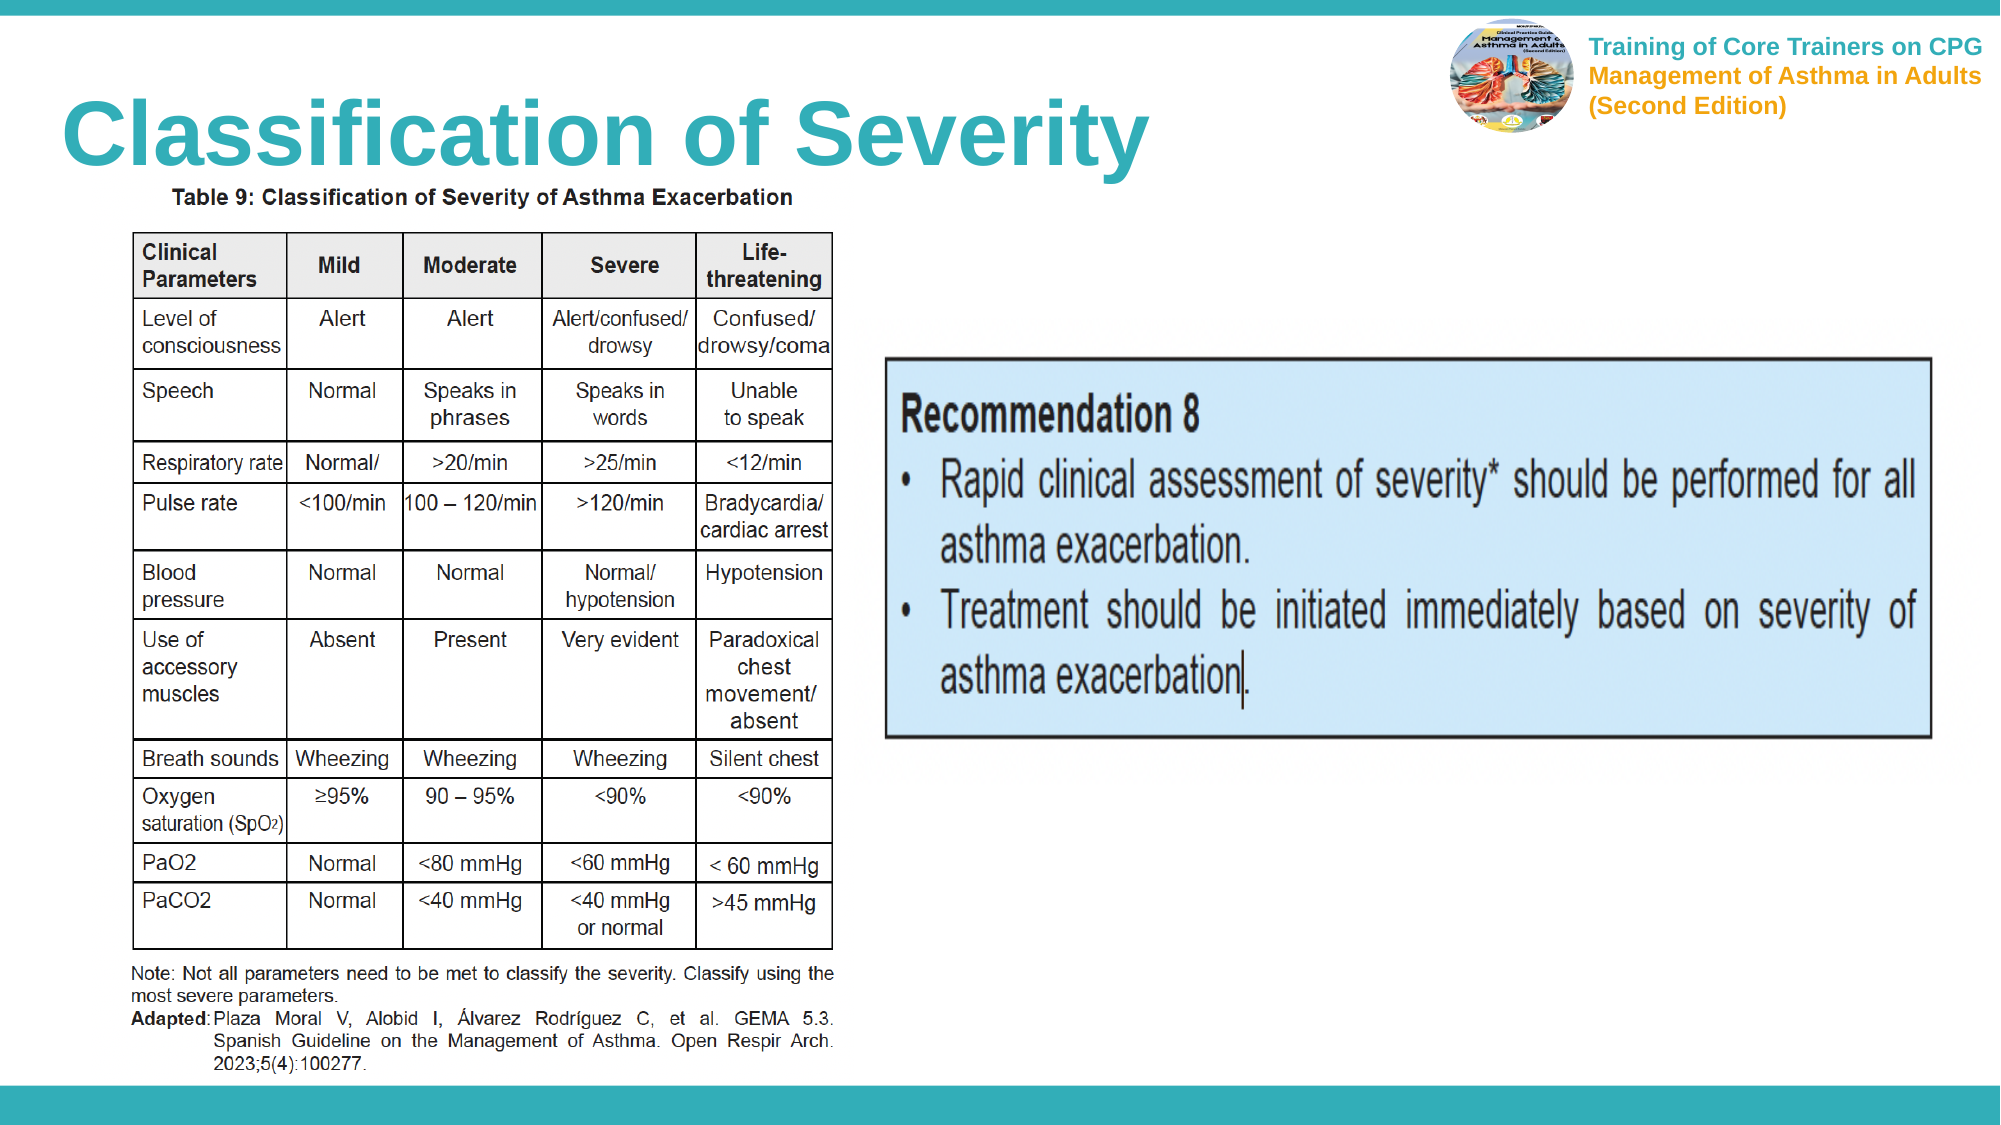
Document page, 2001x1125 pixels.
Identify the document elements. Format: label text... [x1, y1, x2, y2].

picture [1451, 18, 1573, 65]
picture [91, 170, 1982, 1084]
list Classification of Severity [46, 65, 2000, 192]
